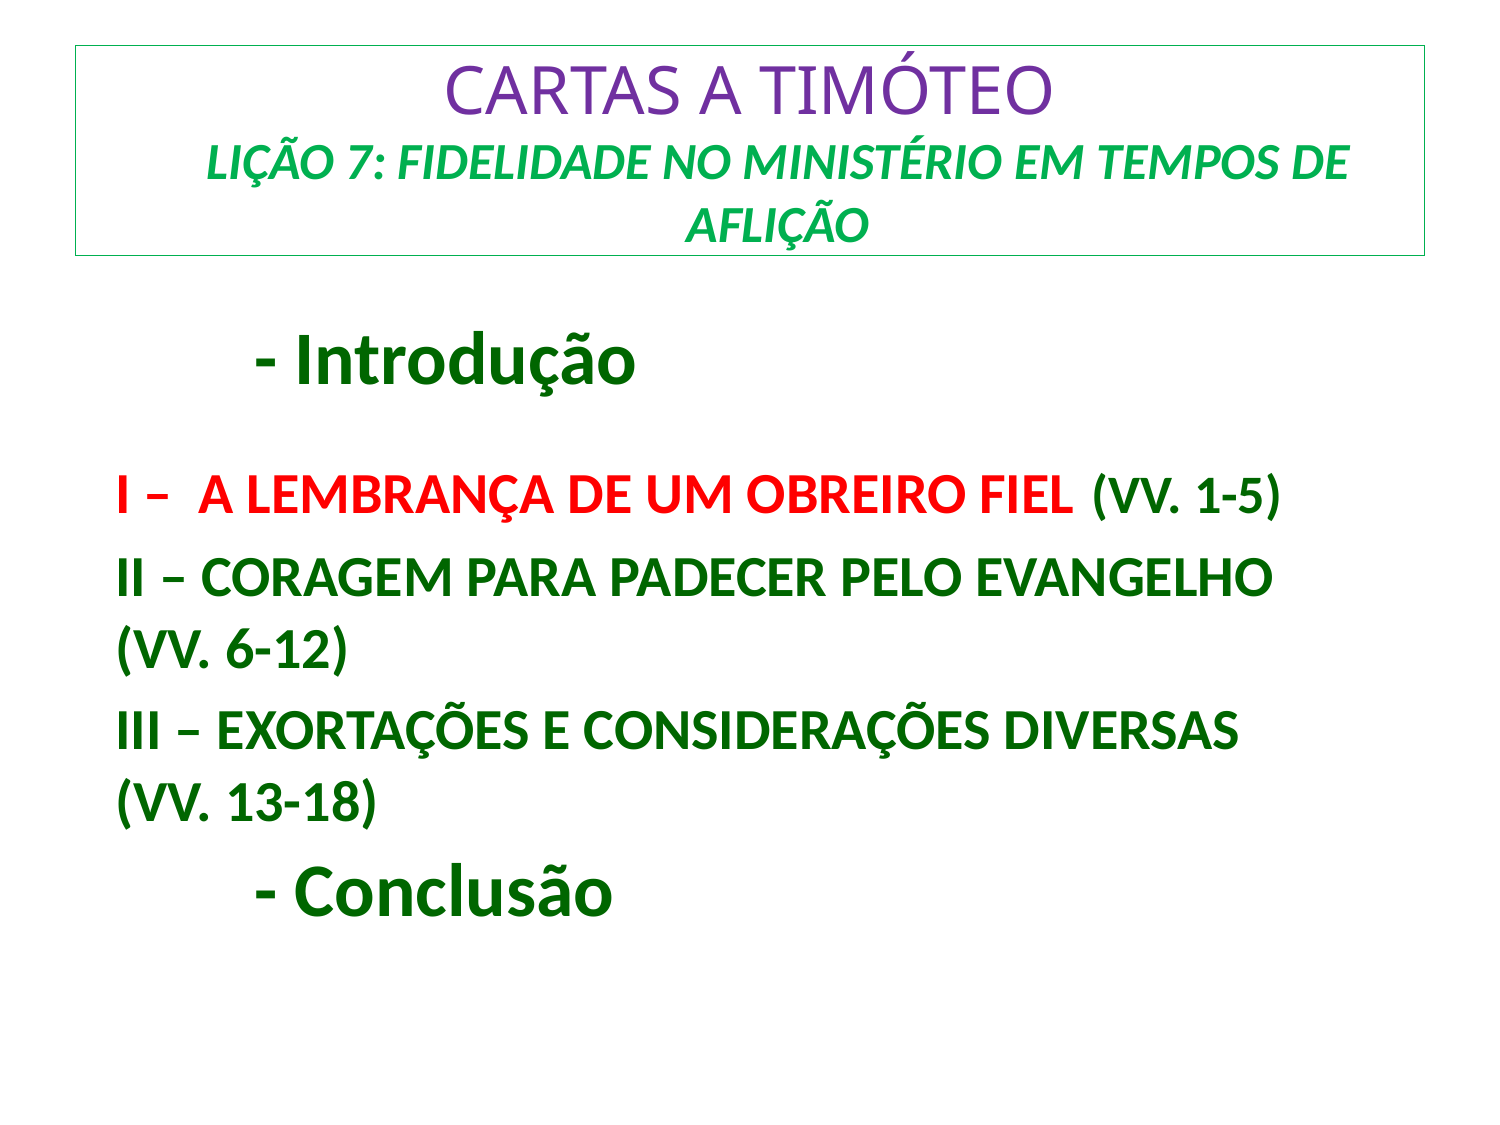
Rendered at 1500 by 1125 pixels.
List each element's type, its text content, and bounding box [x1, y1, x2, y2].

list - Introdução I – A LEMBRANÇA DE UM OBREIRO FIEL (VV. 1-5) II – CORAGEM PARA PADECER PELO EVANGELHO (VV. 6-12) III – EXORTAÇÕES E CONSIDERAÇÕES DIVERSAS (VV. 13-18) - Conclusão [100, 255, 1424, 975]
title CARTAS A TIMÓTEO LIÇÃO 7: FIDELIDADE NO MINISTÉRIO EM TEMPOS DE AFLIÇÃO [75, 45, 1425, 256]
